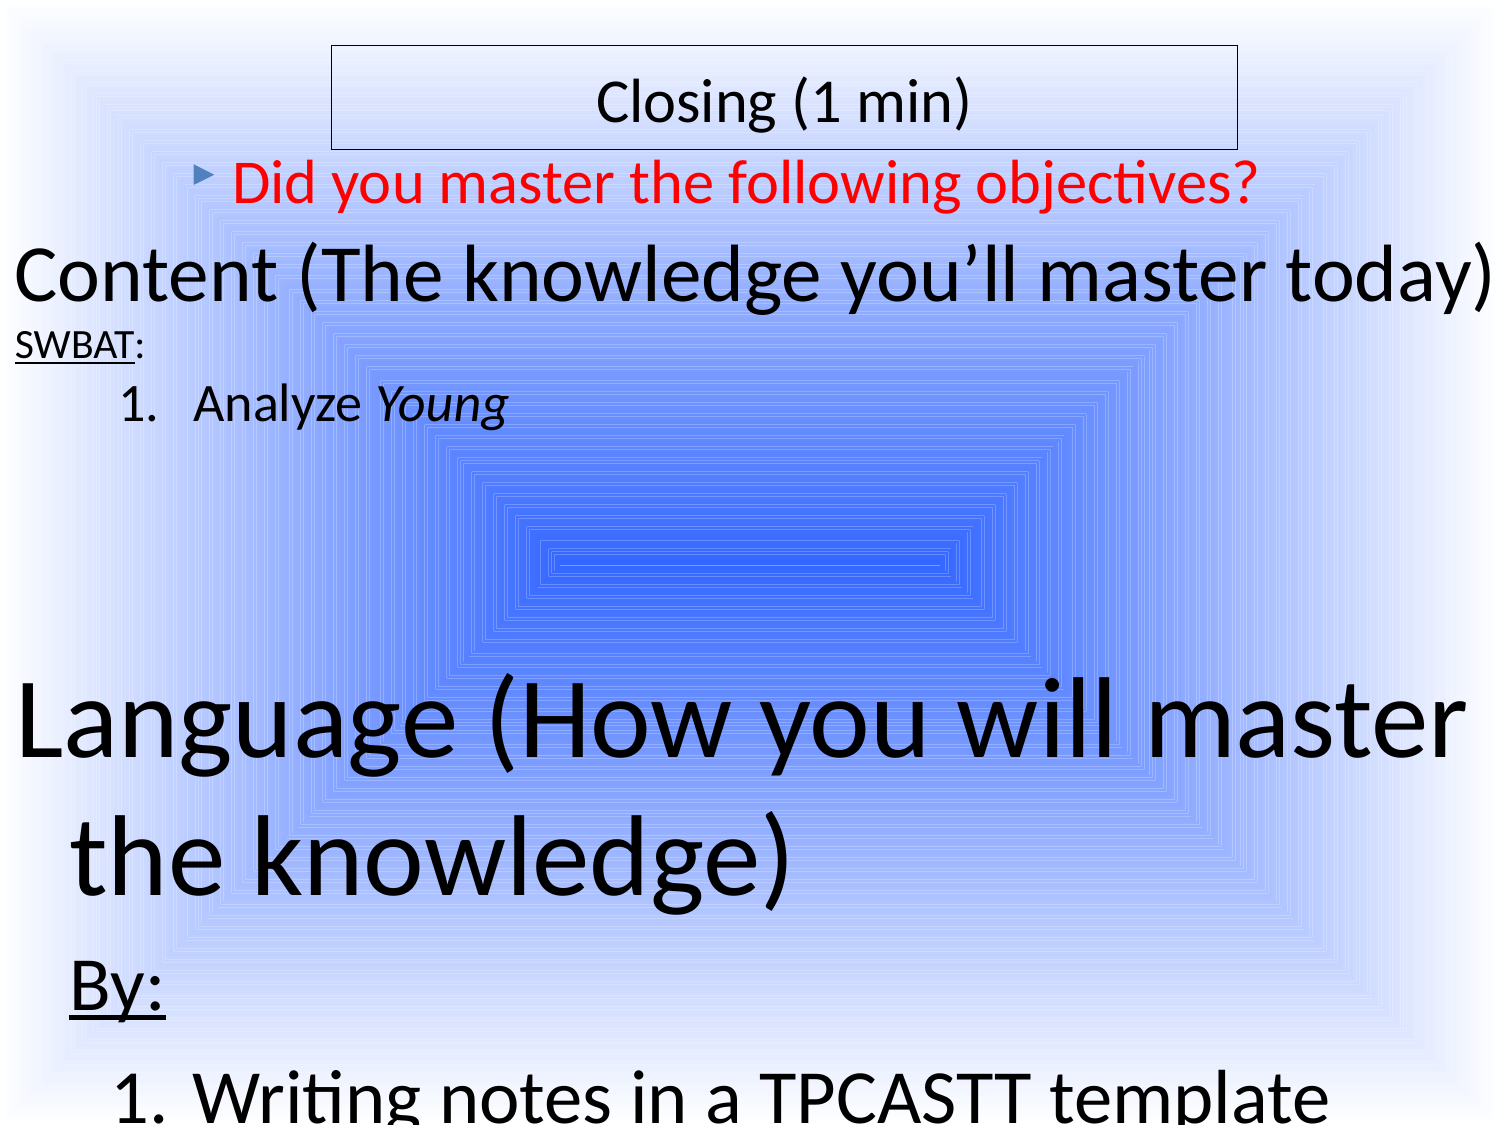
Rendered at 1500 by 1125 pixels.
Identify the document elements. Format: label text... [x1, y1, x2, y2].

text_box Did you master the following objectives? [0, 134, 1434, 212]
text_box Content (The knowledge you’ll master today) SWBAT: Analyze Young [0, 212, 1500, 565]
text_box Language (How you will master the knowledge) By: Writing notes in a TPCASTT template [0, 575, 1500, 1125]
title Closing (1 min) [331, 45, 1238, 134]
